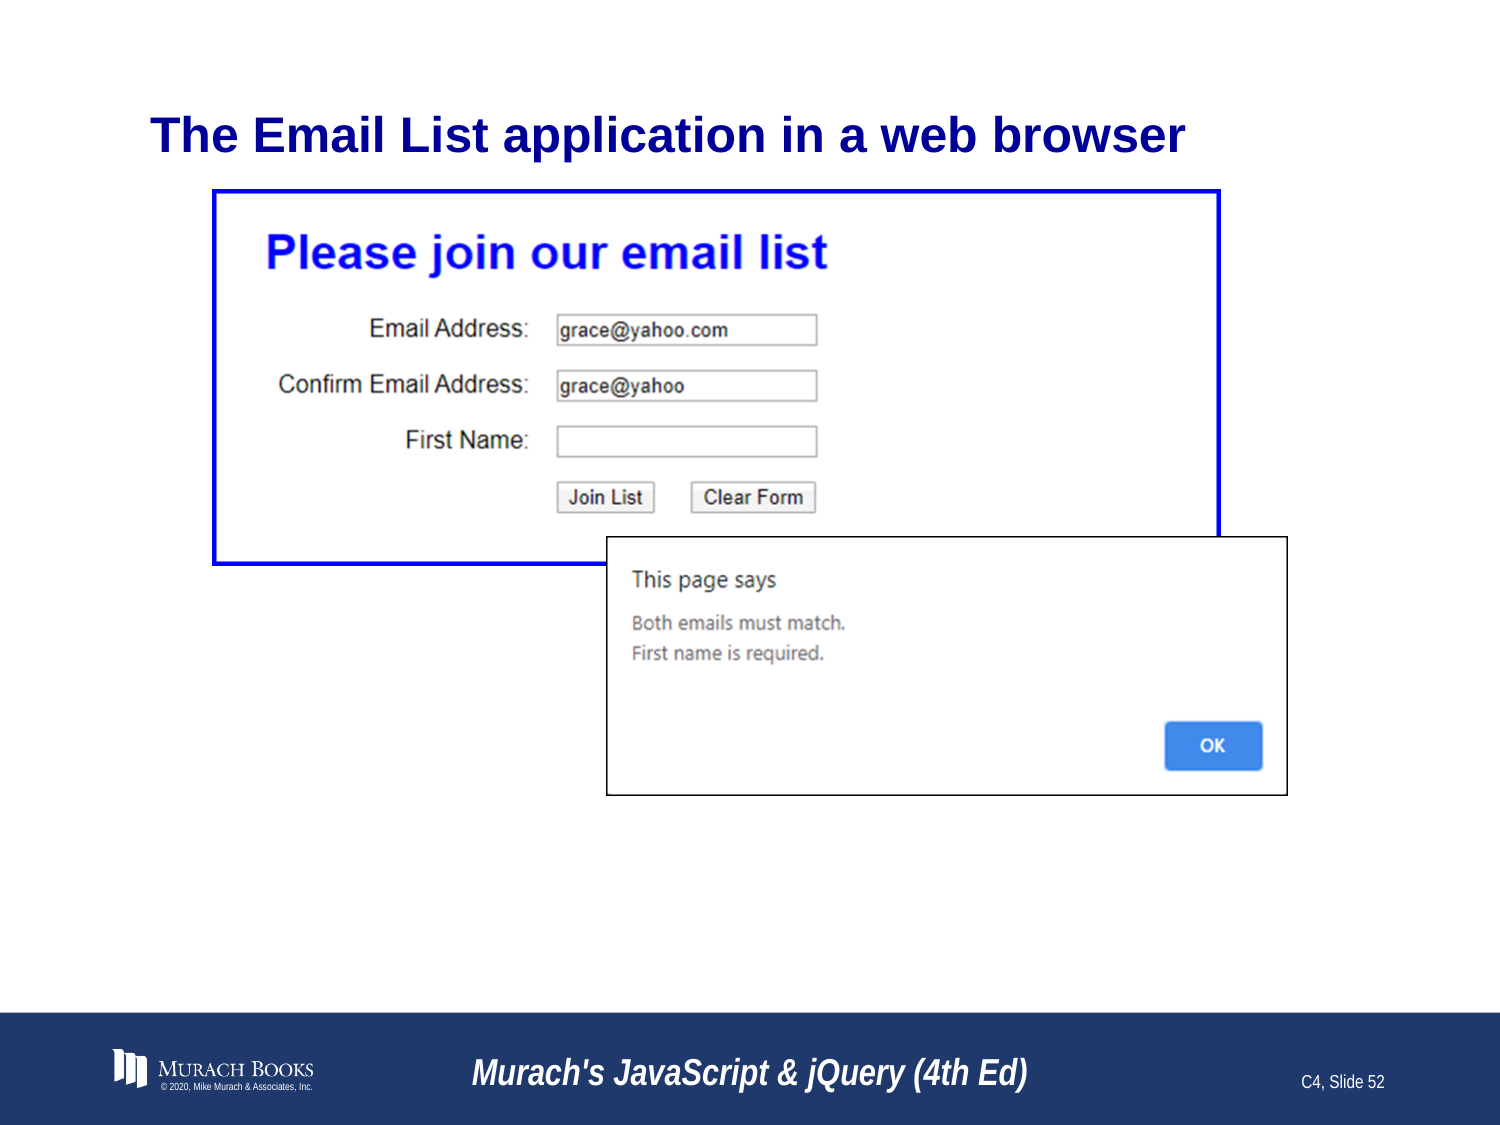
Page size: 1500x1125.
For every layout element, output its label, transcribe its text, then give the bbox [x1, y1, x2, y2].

title The Email List application in a web browser [150, 102, 1350, 164]
slide_number Murach's JavaScript & jQuery (4th Ed) [463, 1025, 1050, 1100]
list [606, 536, 1288, 796]
slide_number C4, Slide 52 [1087, 1025, 1400, 1100]
footer © 2020, Mike Murach & Associates, Inc. [12, 1025, 463, 1100]
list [212, 189, 1221, 567]
